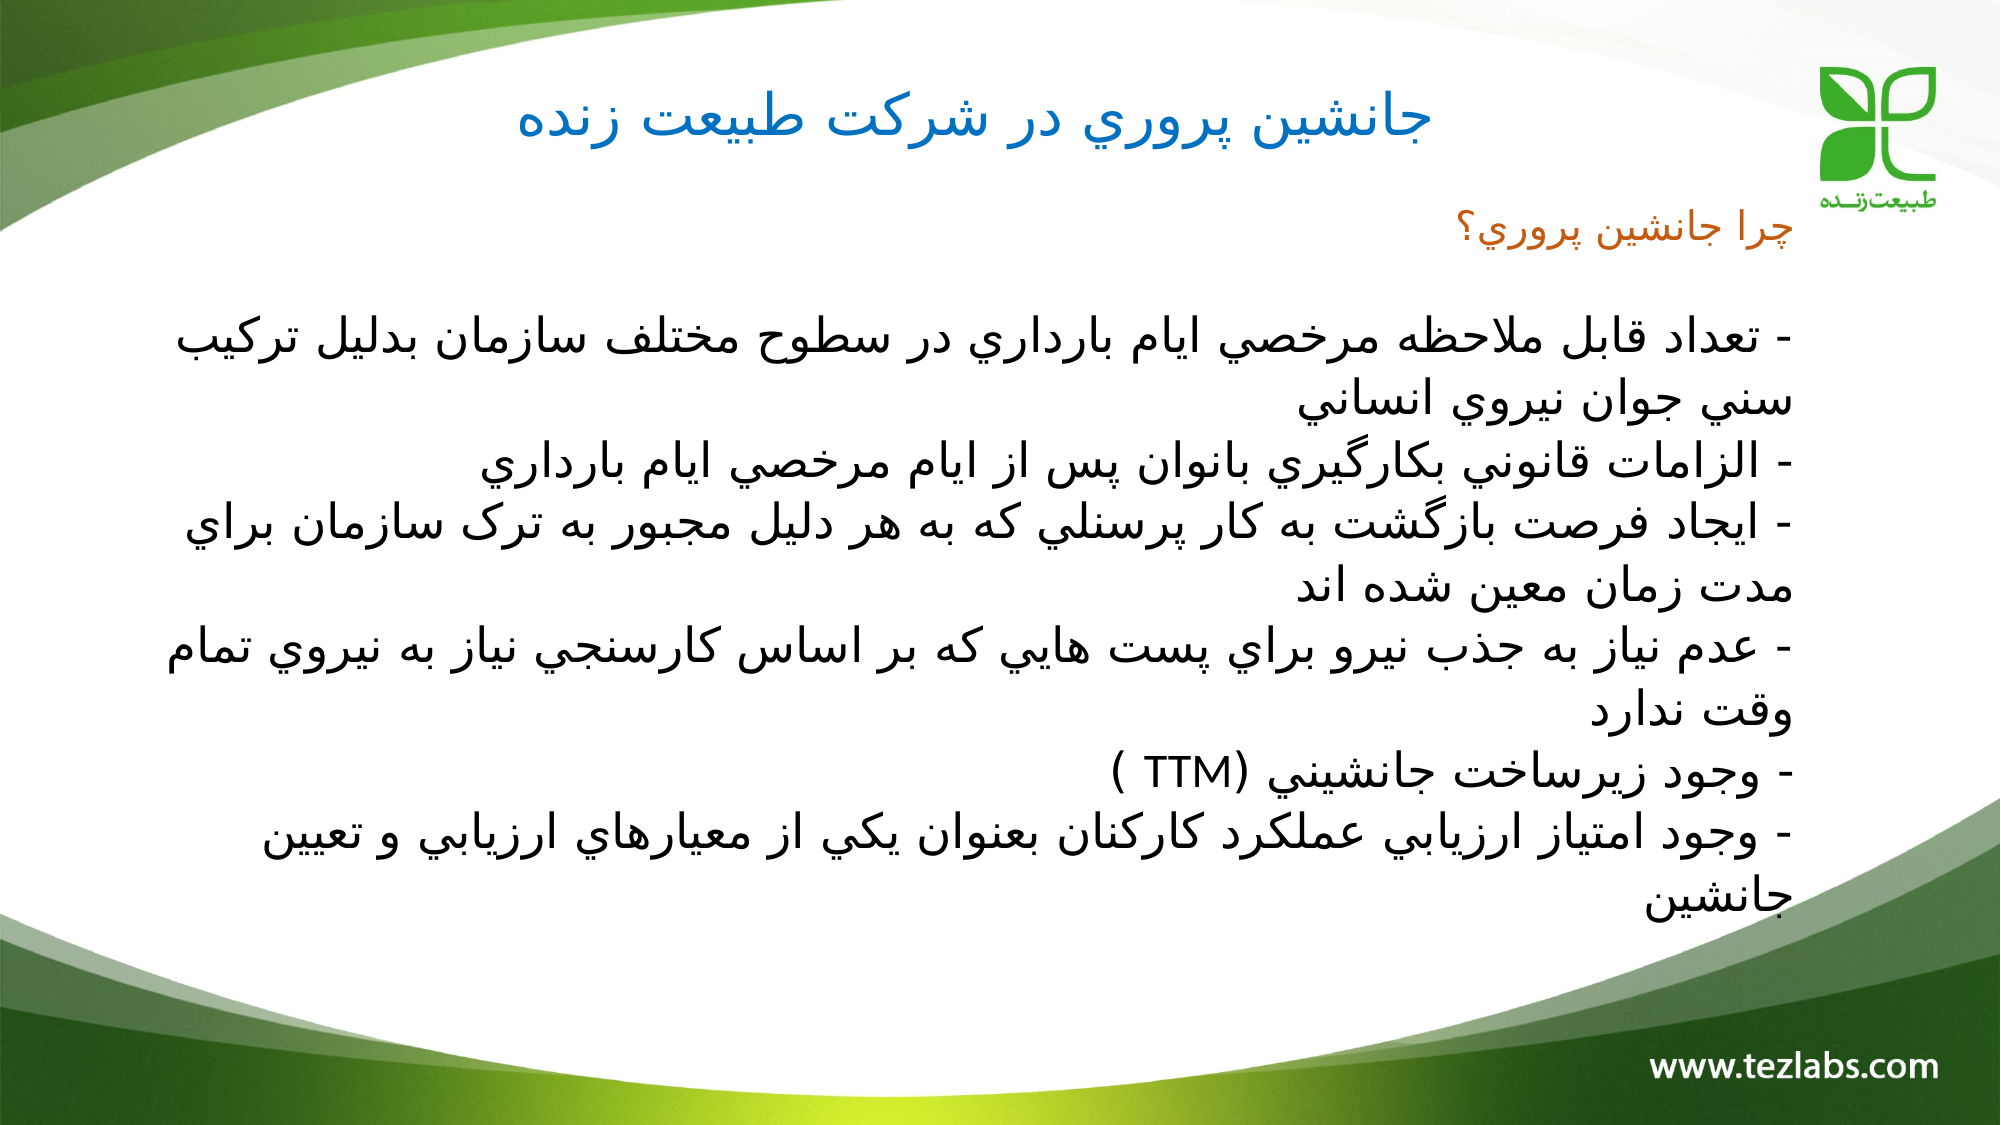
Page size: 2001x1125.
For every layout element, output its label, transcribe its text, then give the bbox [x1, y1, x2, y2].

text_box جانشين پروري در شرکت طبيعت زنده [414, 70, 1538, 155]
picture [0, 0, 2000, 1125]
title چرا جانشين پروري؟ - تعداد قابل ملاحظه مرخصي ايام بارداري در سطوح مختلف سازمان بدليل ترکيب سني جوان نيروي انساني - الزامات قانوني بکارگيري بانوان پس از ايام مرخصي ايام بارداري - ايجاد فرصت بازگشت به کار پرسنلي که به هر دليل مجبور به ترک سازمان براي مدت زمان معين شده اند - عدم نياز به جذب نيرو براي پست هايي که بر اساس کارسنجي نياز به نيروي تمام وقت ندارد - وجود زيرساخت جانشيني (TTM ) - وجود امتياز ارزيابي عملکرد کارکنان بعنوان يکي از معيارهاي ارزيابي و تعيين جانشين [85, 188, 1811, 991]
